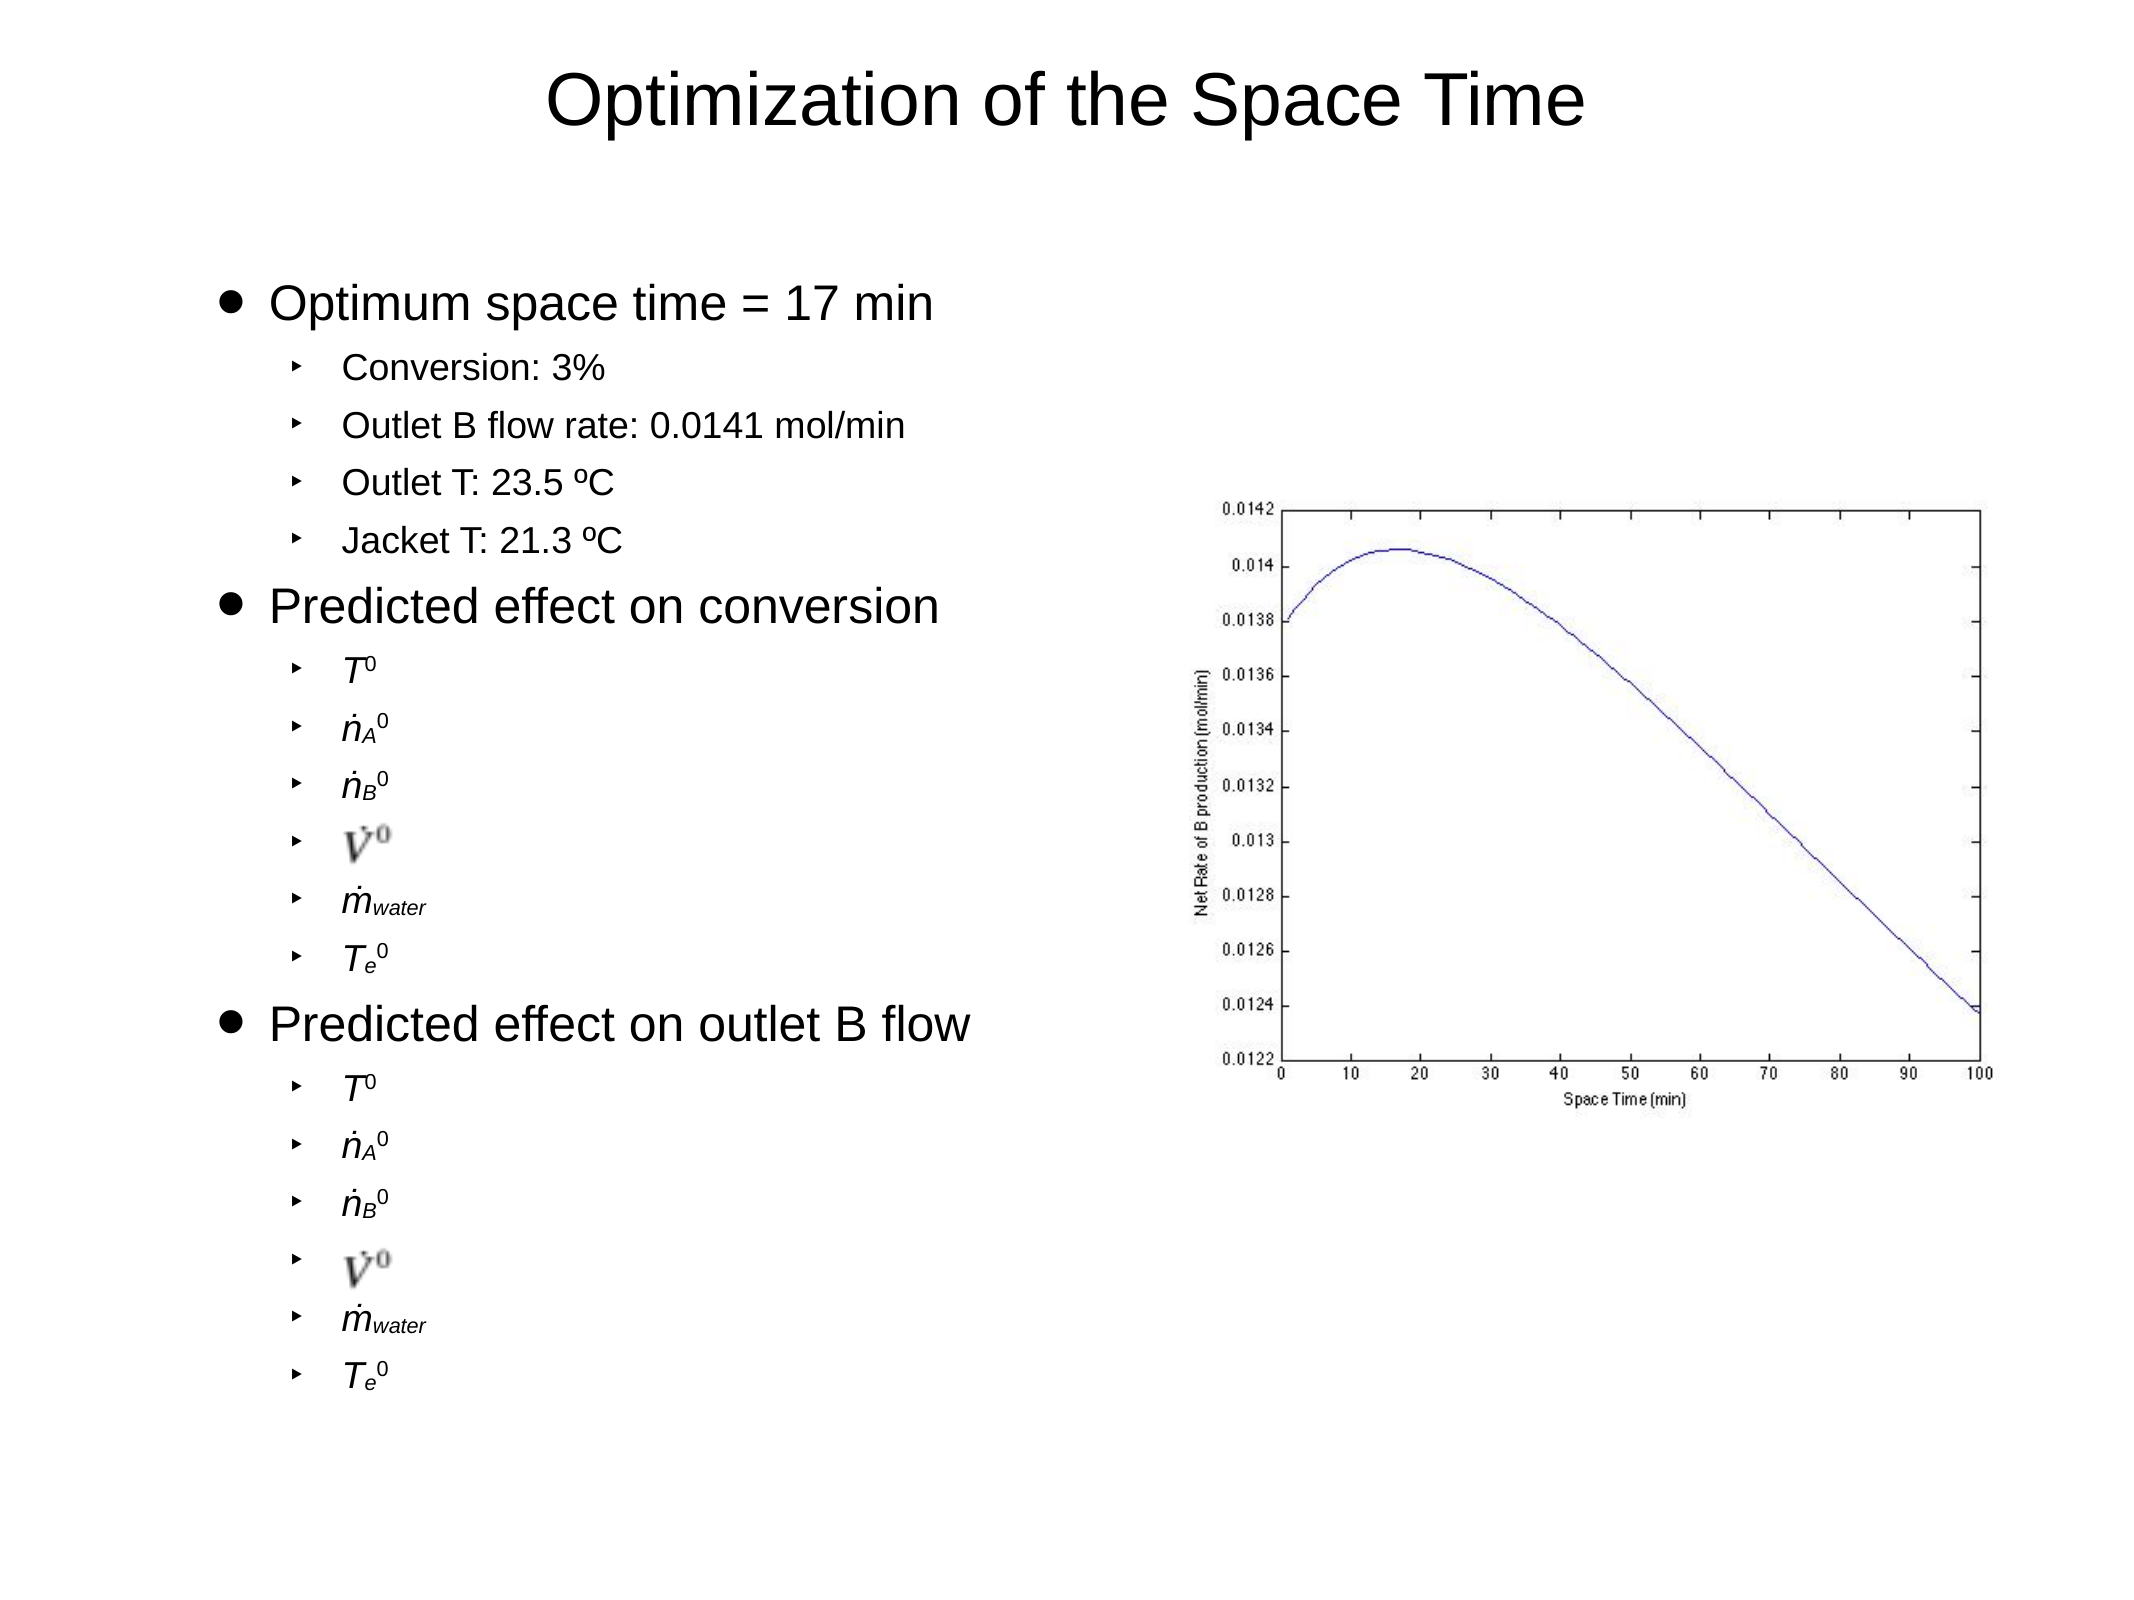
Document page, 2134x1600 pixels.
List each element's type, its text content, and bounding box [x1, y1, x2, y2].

list Optimum space time = 17 min Conversion: 3% Outlet B flow rate: 0.0141 mol/min Outlet T: 23.5 ºC Jacket T: 21.3 ºC Predicted effect on conversion T0 ṅA0 ṅB0 ṁwater Te0 Predicted effect on outlet B flow T0 ṅA0 ṅB0 ṁwater Te0 [208, 262, 1067, 1461]
picture [339, 816, 397, 870]
picture [339, 1241, 397, 1295]
title Optimization of the Space Time [208, 41, 1925, 250]
picture [1164, 462, 2065, 1136]
